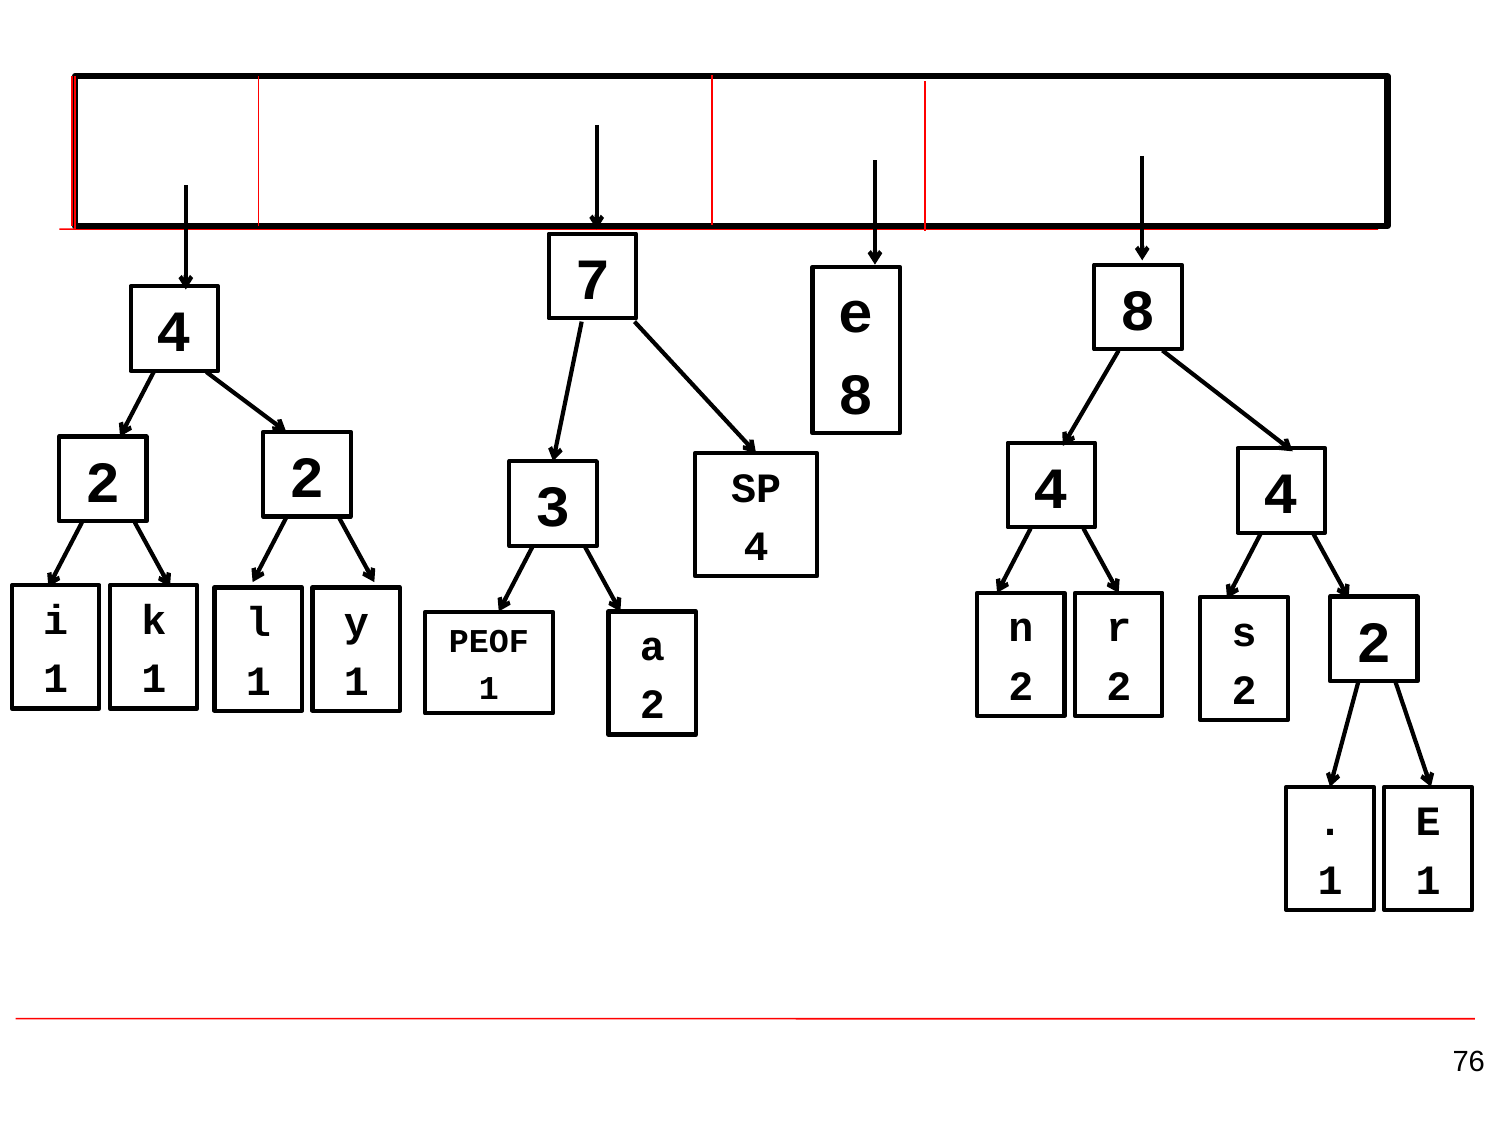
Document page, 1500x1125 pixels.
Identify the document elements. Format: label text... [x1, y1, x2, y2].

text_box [552, 321, 582, 462]
text_box SP 4 [694, 453, 818, 577]
text_box 4 [1237, 448, 1326, 533]
text_box 7 [548, 233, 637, 319]
text_box r 2 [1074, 592, 1163, 716]
text_box E 1 [1384, 786, 1472, 910]
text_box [996, 528, 1031, 594]
text_box PEOF 1 [424, 612, 554, 714]
text_box 4 [1007, 442, 1096, 528]
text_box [584, 546, 621, 612]
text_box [1083, 528, 1119, 594]
text_box 8 [1094, 264, 1182, 350]
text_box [252, 517, 287, 583]
text_box y 1 [312, 587, 400, 711]
text_box a 2 [608, 611, 697, 735]
text_box s 2 [1200, 596, 1288, 720]
text_box e 8 [812, 266, 900, 434]
text_box i 1 [11, 585, 100, 709]
text_box 2 [263, 431, 351, 517]
text_box k 1 [109, 585, 198, 709]
text_box 3 [509, 461, 597, 546]
slide_number 76 [1149, 1034, 1500, 1113]
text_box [1329, 682, 1359, 787]
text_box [338, 517, 375, 583]
text_box 4 [130, 286, 219, 371]
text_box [1395, 682, 1432, 787]
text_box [134, 522, 171, 587]
text_box [713, 76, 1388, 227]
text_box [206, 371, 287, 433]
text_box [76, 76, 258, 227]
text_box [1313, 533, 1349, 599]
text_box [1226, 533, 1261, 599]
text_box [48, 522, 83, 587]
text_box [1162, 350, 1293, 452]
text_box 2 [1330, 596, 1418, 682]
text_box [119, 371, 154, 437]
text_box n 2 [976, 592, 1065, 716]
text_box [1062, 350, 1119, 447]
text_box . 1 [1286, 786, 1374, 910]
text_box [634, 321, 757, 454]
text_box [259, 76, 711, 227]
text_box l 1 [214, 587, 302, 711]
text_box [498, 546, 533, 612]
text_box 2 [58, 436, 147, 522]
